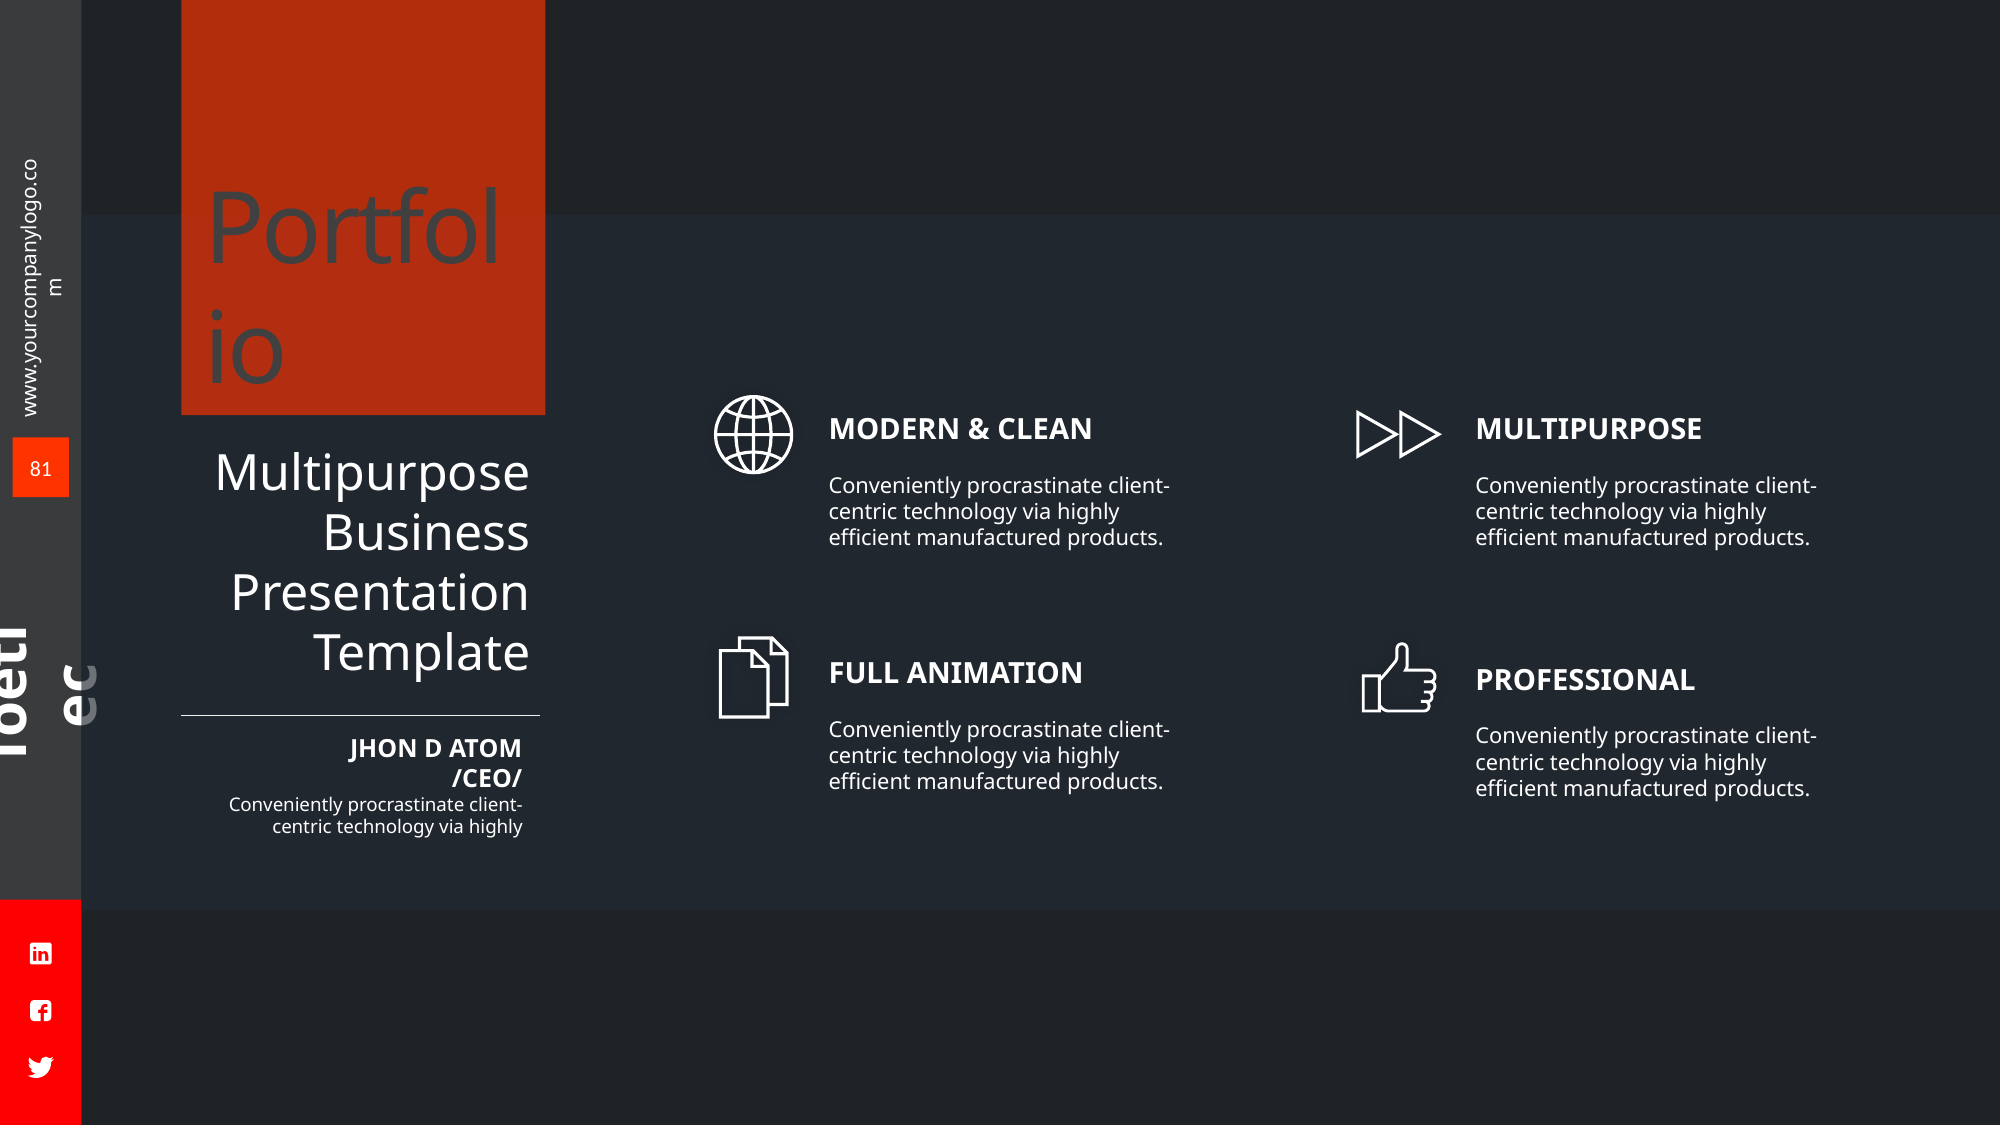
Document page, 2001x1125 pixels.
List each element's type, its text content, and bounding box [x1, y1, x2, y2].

slide_number 81 [12, 437, 69, 498]
picture [81, 0, 2000, 1125]
